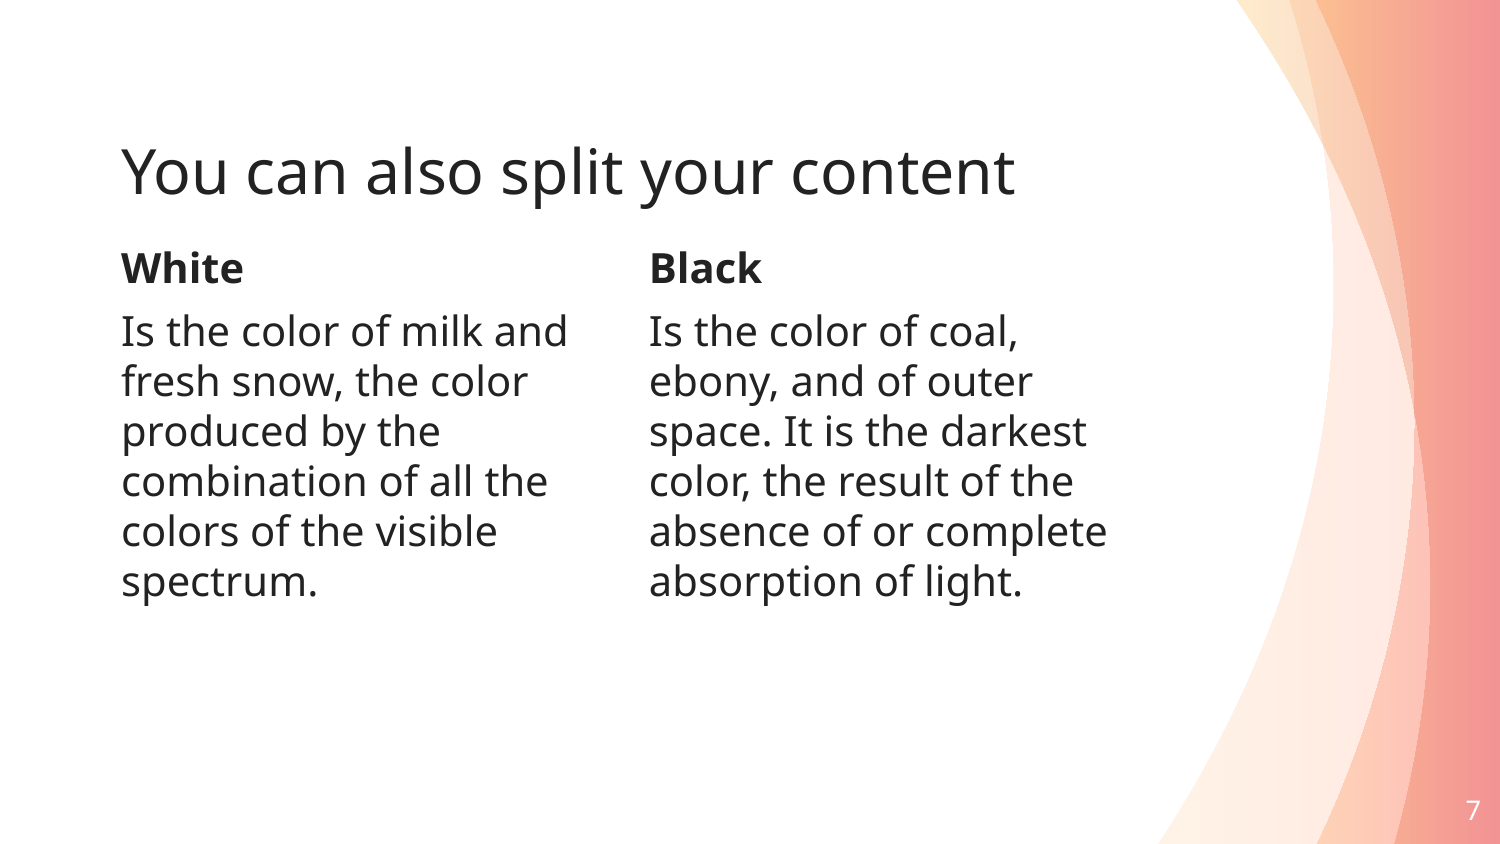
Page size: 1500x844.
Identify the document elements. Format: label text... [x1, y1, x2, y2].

list Black Is the color of coal, ebony, and of outer space. It is the darkest color, the result of the absence of or complete absorption of light. [648, 242, 1124, 724]
list White Is the color of milk and fresh snow, the color produced by the combination of all the colors of the visible spectrum. [121, 242, 596, 724]
slide_number ‹#› [1391, 779, 1482, 844]
title You can also split your content [121, 84, 1111, 207]
